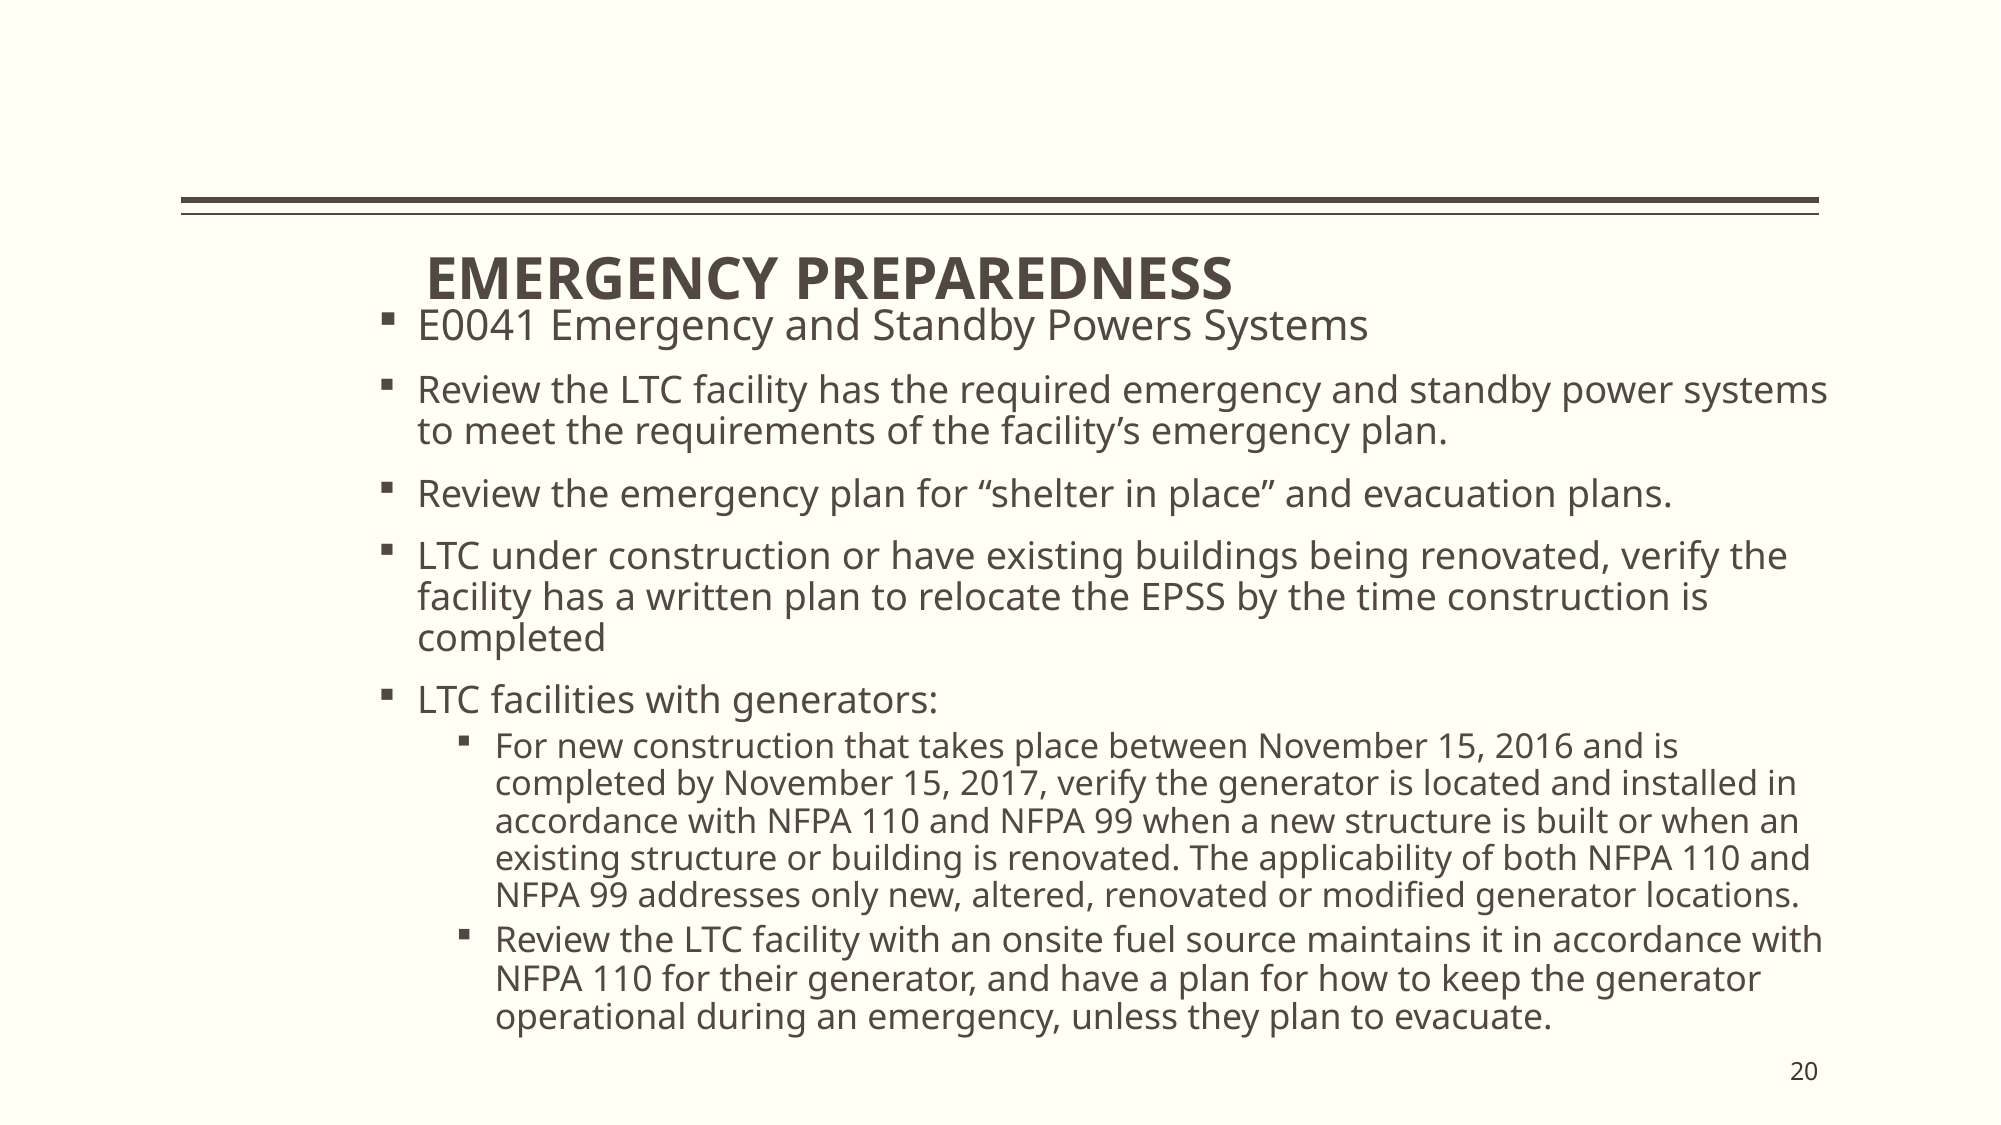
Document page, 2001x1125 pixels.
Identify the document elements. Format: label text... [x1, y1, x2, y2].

slide_number 20 [1518, 1042, 1819, 1103]
title EMERGENCY PREPAREDNESS [425, 109, 1888, 320]
list E0041 Emergency and Standby Powers Systems Review the LTC facility has the required emergency and standby power systems to meet the requirements of the facility’s emergency plan. Review the emergency plan for “shelter in place” and evacuation plans. LTC under construction or have existing buildings being renovated, verify the facility has a written plan to relocate the EPSS by the time construction is completed LTC facilities with generators: For new construction that takes place between November 15, 2016 and is completed by November 15, 2017, verify the generator is located and installed in accordance with NFPA 110 and NFPA 99 when a new structure is built or when an existing structure or building is renovated. The applicability of both NFPA 110 and NFPA 99 addresses only new, altered, renovated or modified generator locations. Review the LTC facility with an onsite fuel source maintains it in accordance with NFPA 110 for their generator, and have a plan for how to keep the generator operational during an emergency, unless they plan to evacuate. [378, 246, 1841, 1052]
